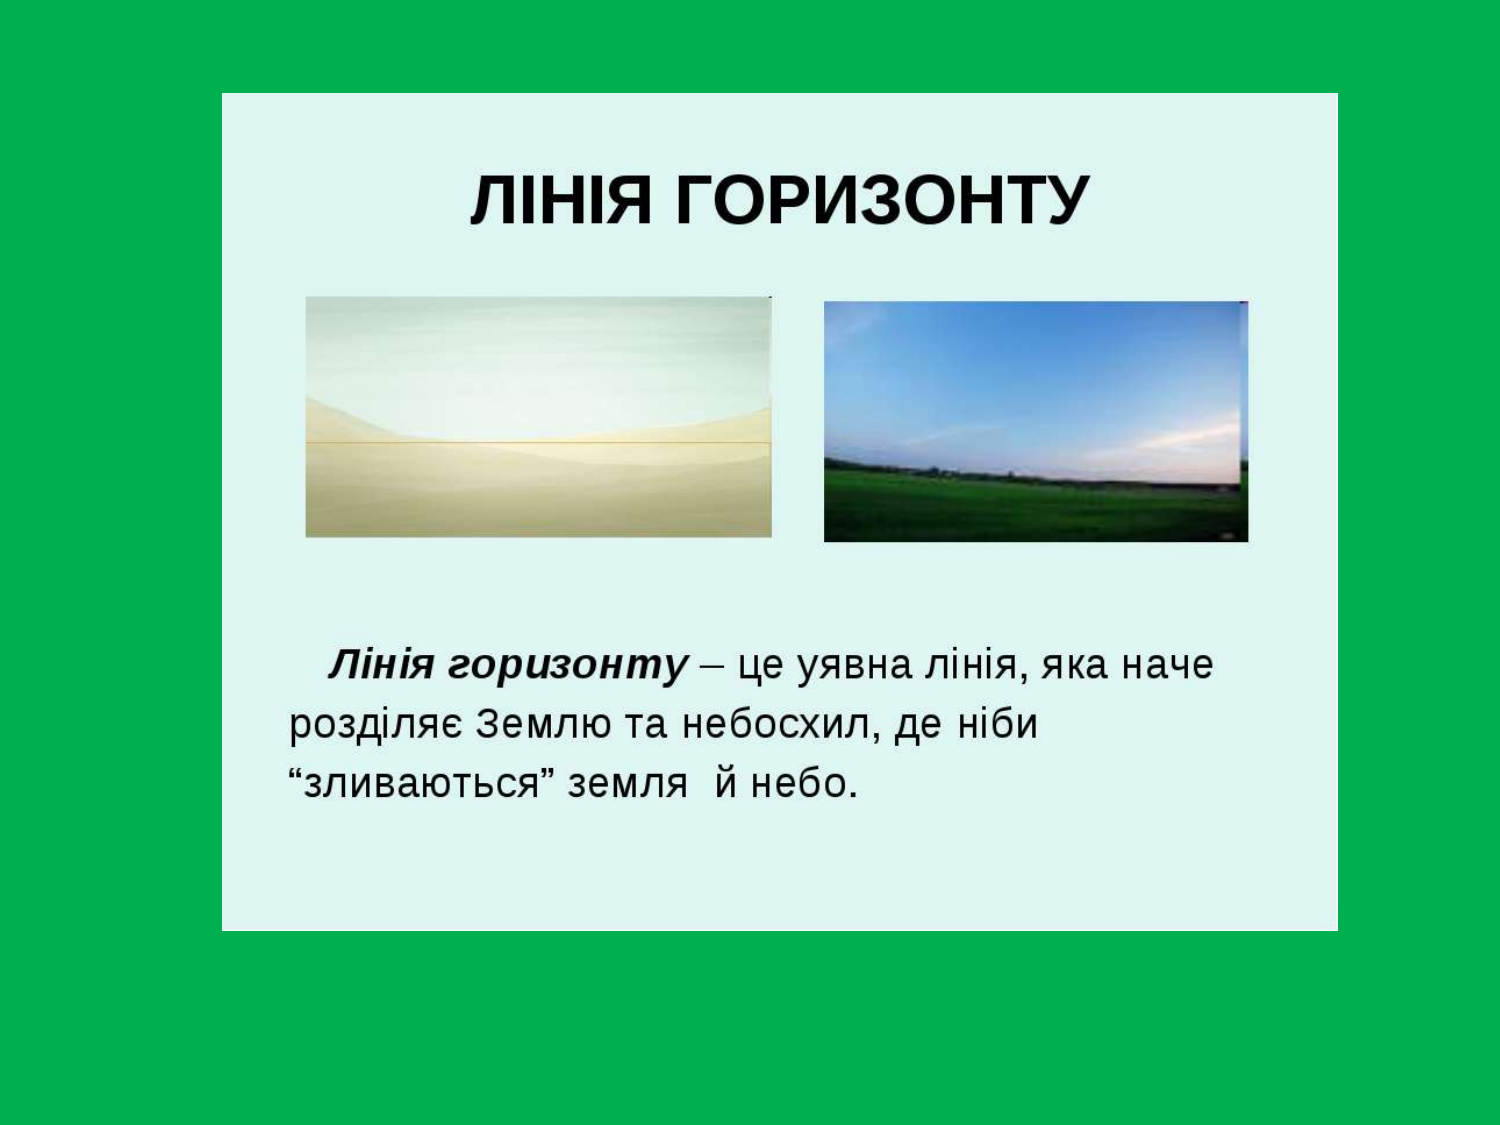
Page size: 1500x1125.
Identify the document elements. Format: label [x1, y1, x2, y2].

picture [222, 93, 1339, 931]
